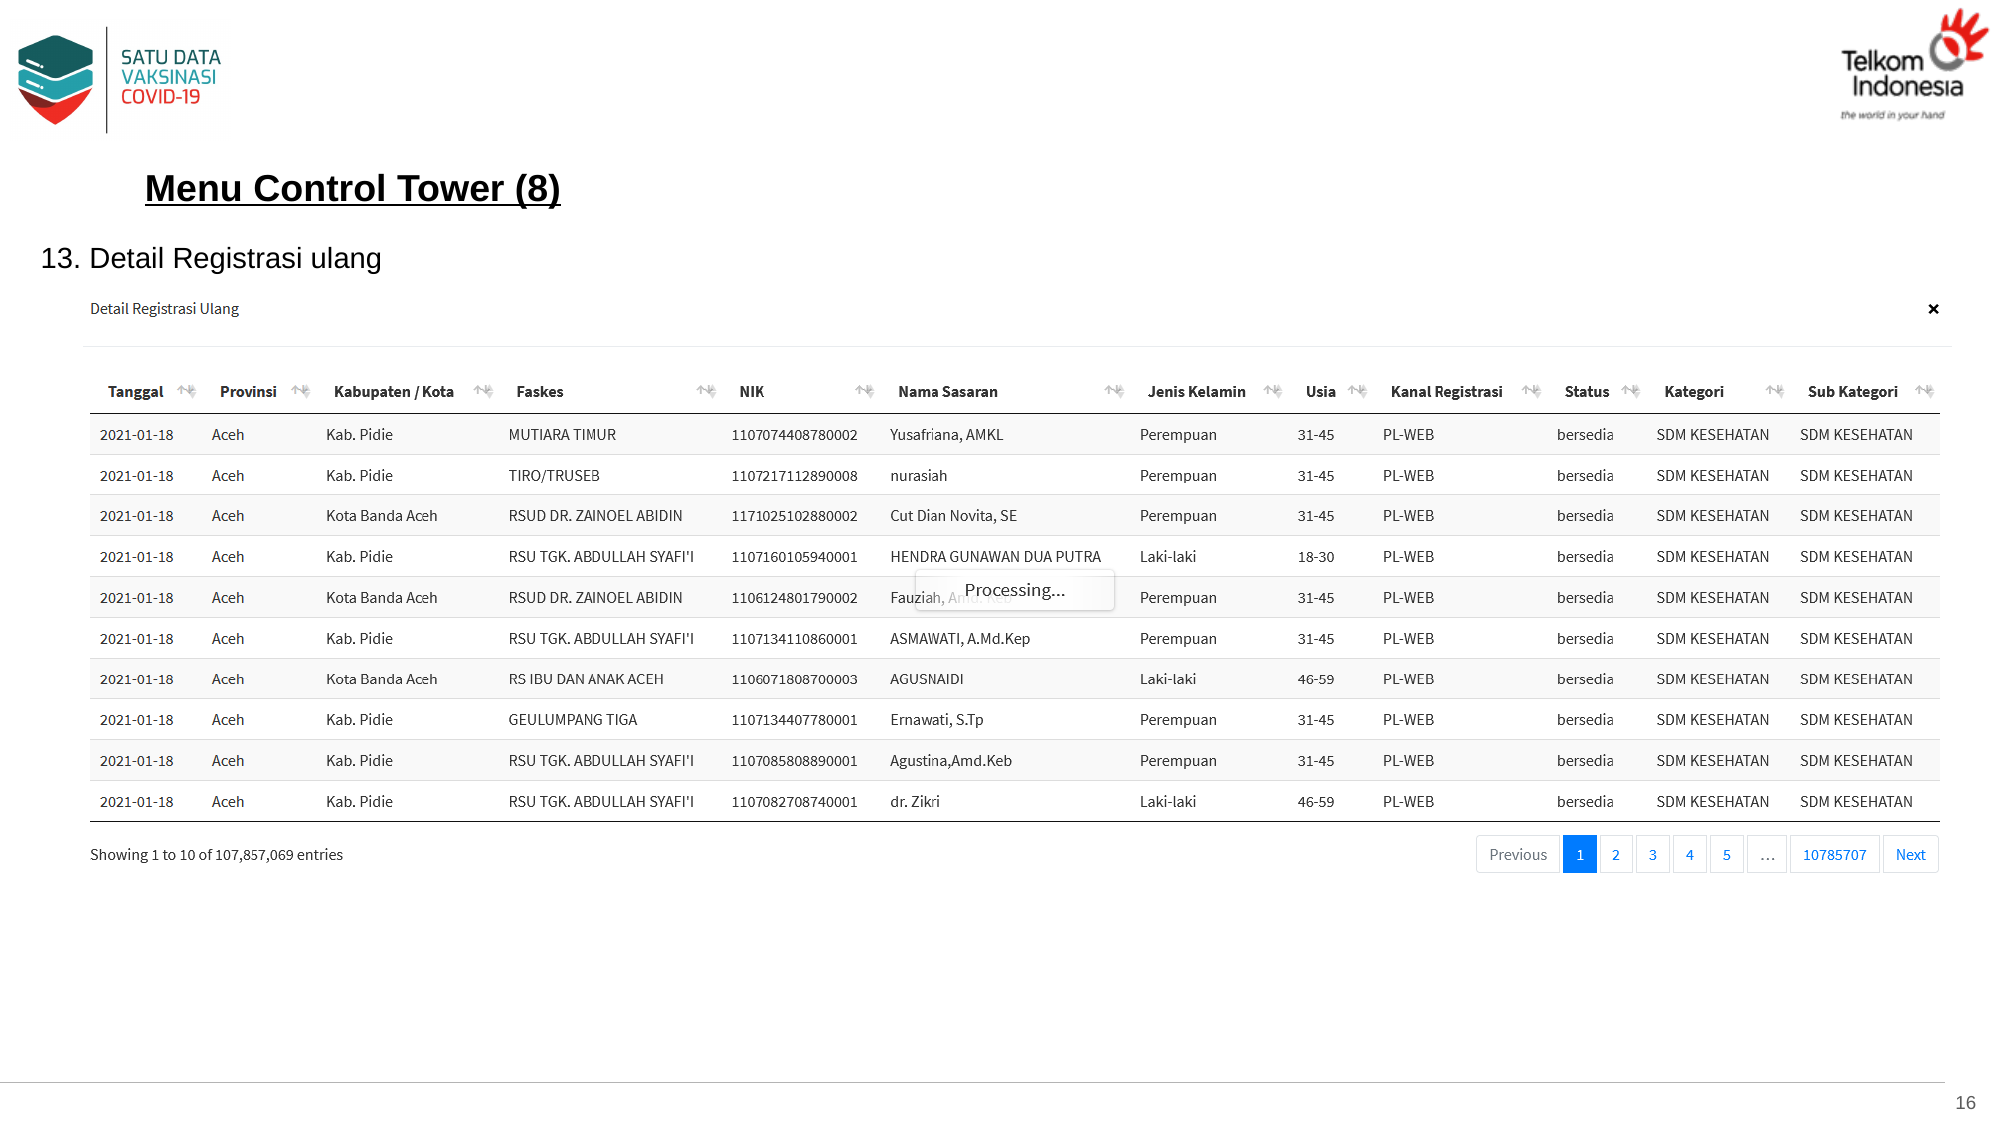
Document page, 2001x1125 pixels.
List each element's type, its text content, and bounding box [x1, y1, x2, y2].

text_box 13. Detail Registrasi ulang [34, 233, 389, 281]
text_box Menu Control Tower (8) [118, 161, 588, 218]
picture [1831, 0, 1998, 139]
picture [10, 19, 231, 141]
picture [83, 287, 1952, 874]
